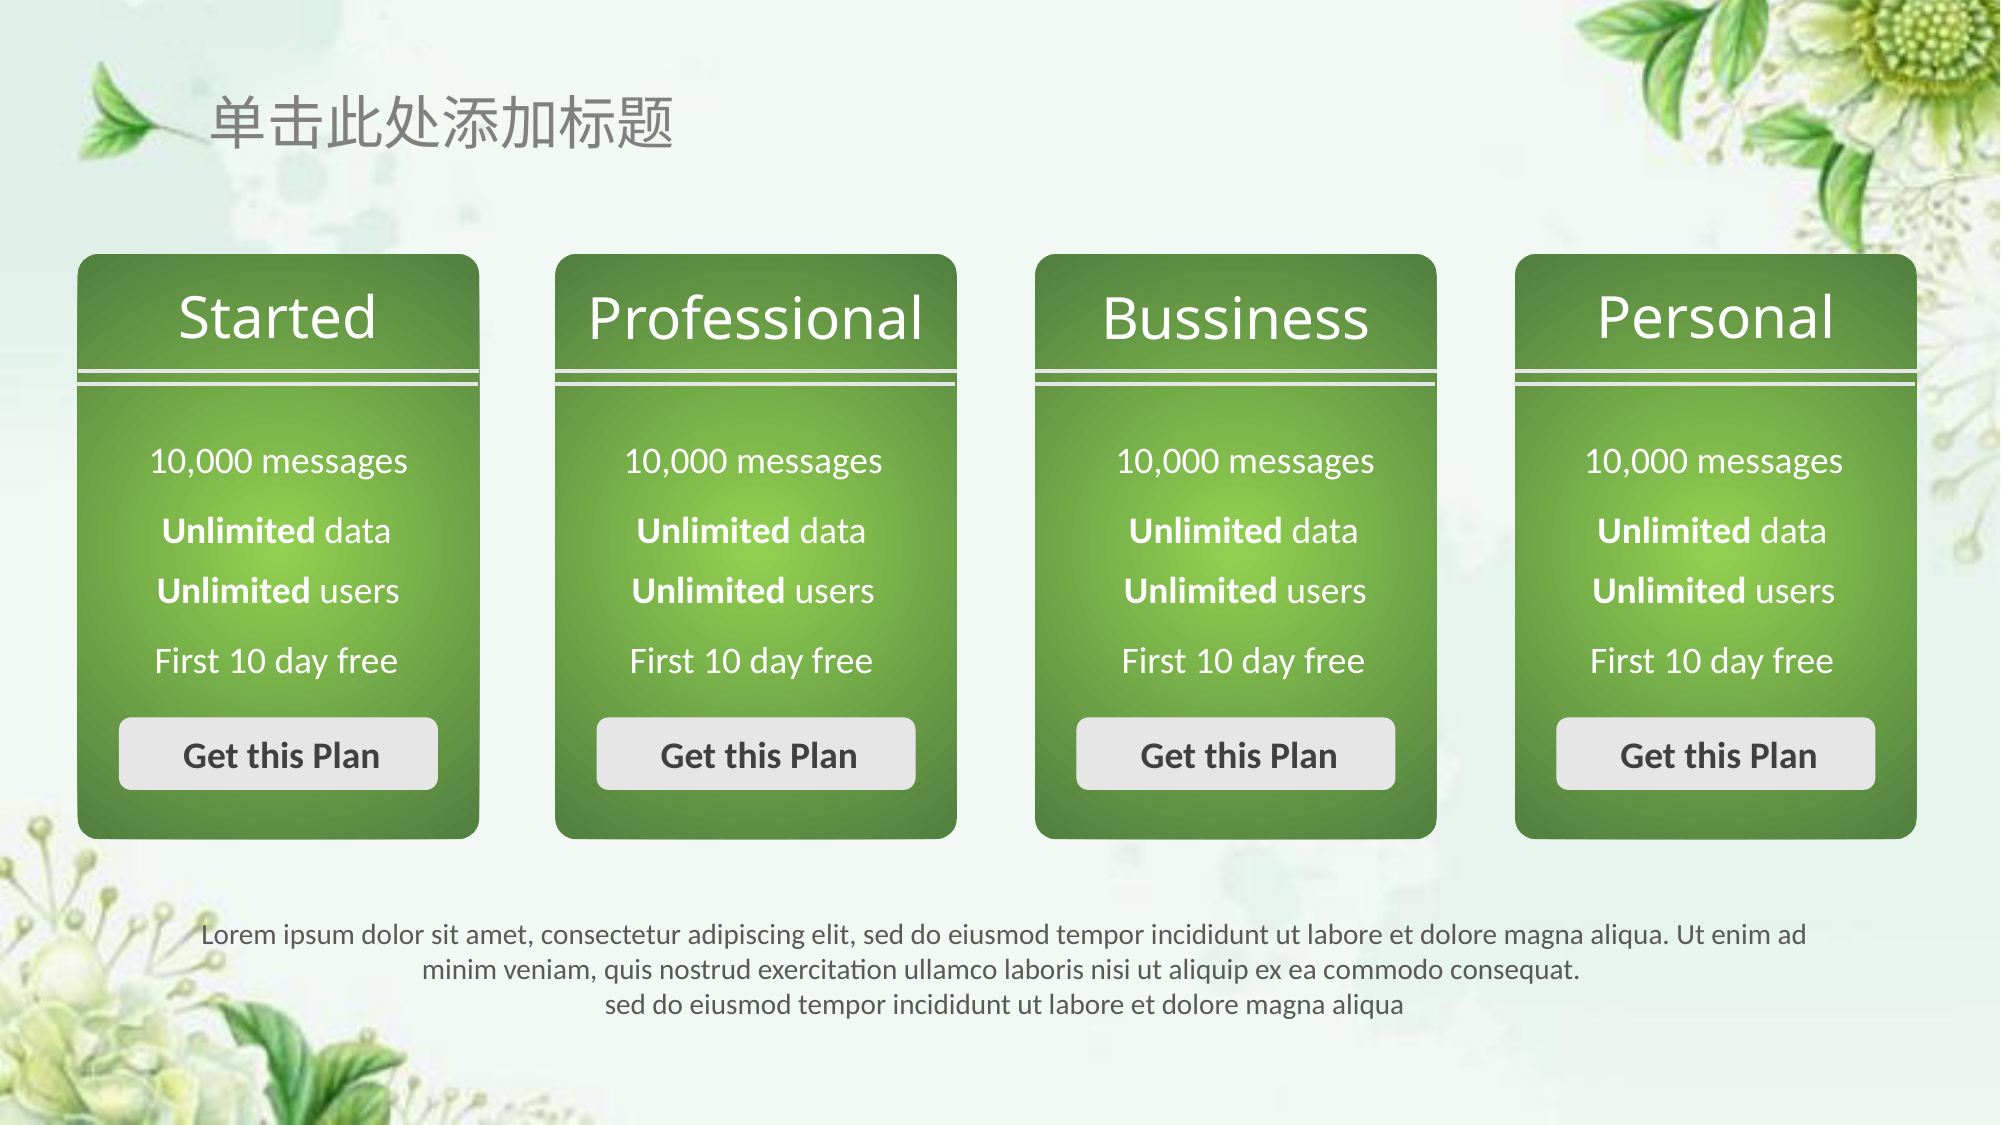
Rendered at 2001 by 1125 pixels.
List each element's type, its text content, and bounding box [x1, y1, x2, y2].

text_box Lorem ipsum dolor sit amet, consectetur adipiscing elit, sed do eiusmod tempor incididunt ut labore et dolore magna aliqua. Ut enim ad minim veniam, quis nostrud exercitation ullamco laboris nisi ut aliquip ex ea commodo consequat. sed do eiusmod tempor incididunt ut labore et dolore magna aliqua [169, 908, 1840, 1028]
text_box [1513, 254, 1917, 840]
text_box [553, 254, 957, 840]
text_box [76, 254, 480, 840]
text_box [1033, 254, 1437, 840]
picture [0, 0, 2001, 1125]
text_box 单击此处添加标题 [194, 79, 690, 164]
